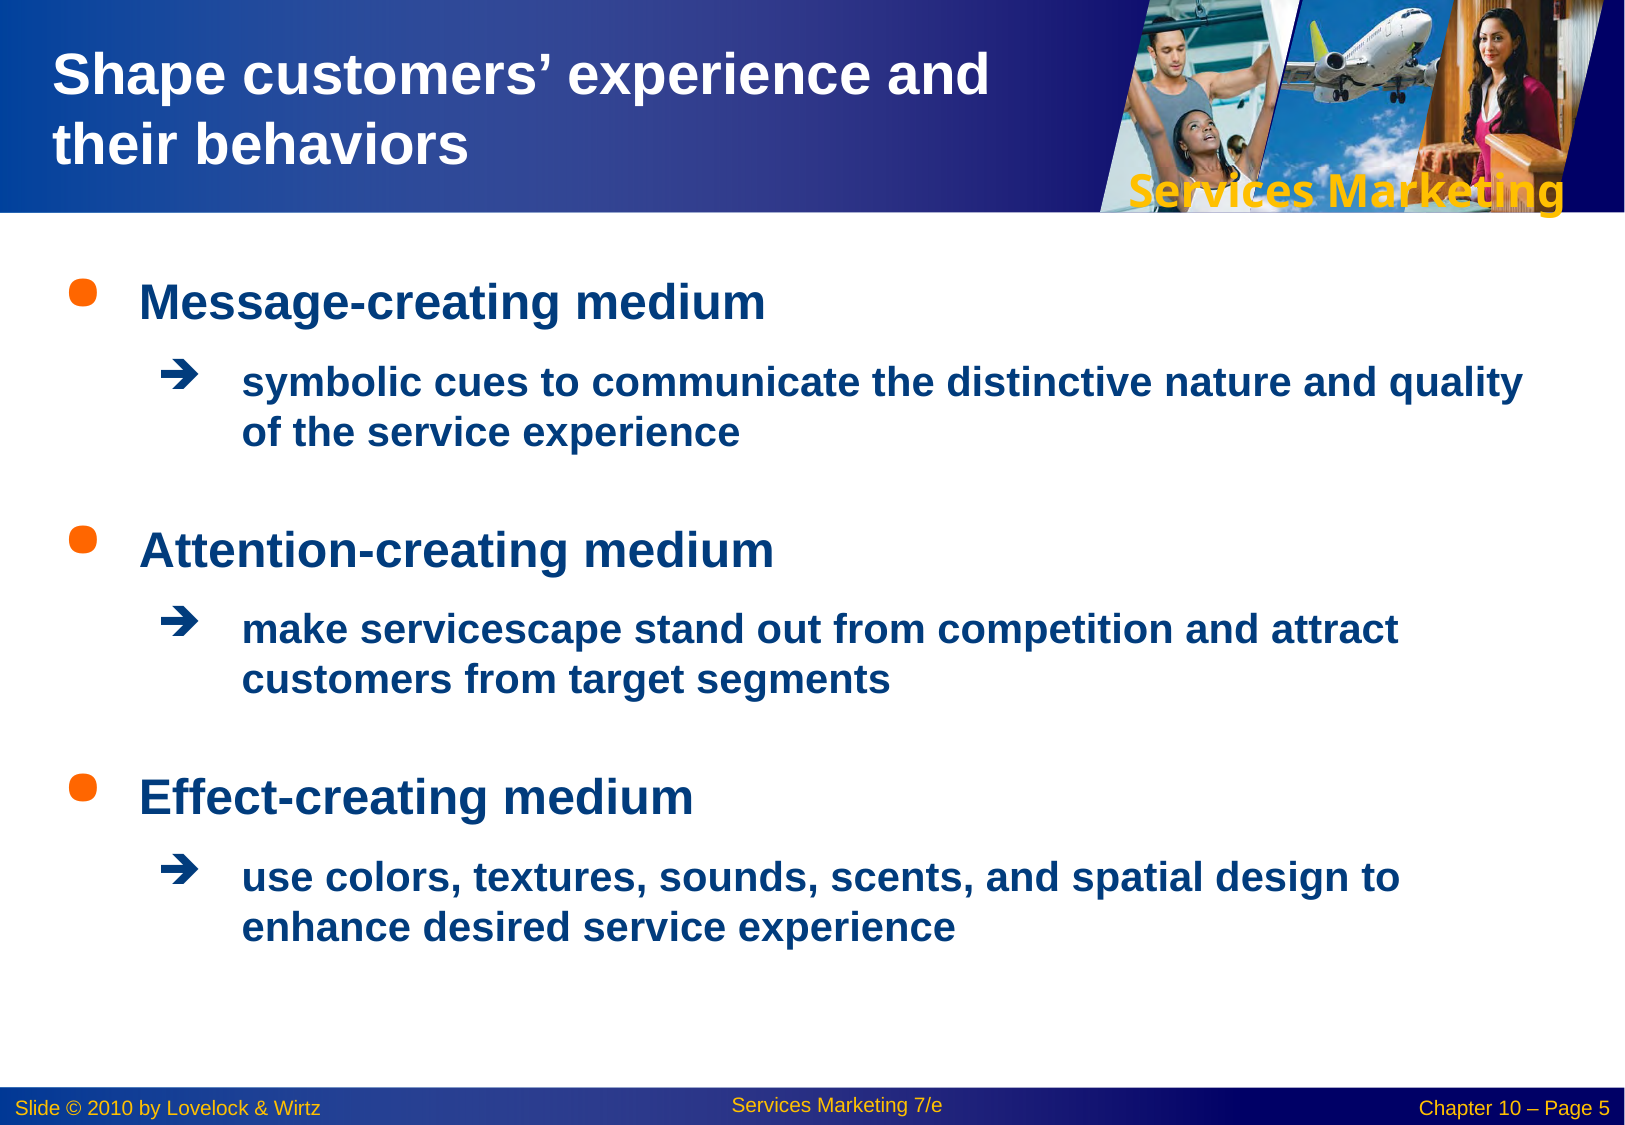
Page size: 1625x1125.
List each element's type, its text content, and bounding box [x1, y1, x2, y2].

picture [1546, 187, 1556, 202]
list Message-creating medium symbolic cues to communicate the distinctive nature and quality of the service experience Attention-creating medium make servicescape stand out from competition and attract customers from target segments Effect-creating medium use colors, textures, sounds, scents, and spatial design to enhance desired service experience [49, 261, 1588, 1051]
picture [1162, 186, 1172, 192]
title Shape customers’ experience and their behaviors [36, 37, 1088, 176]
picture [1100, 0, 1604, 213]
